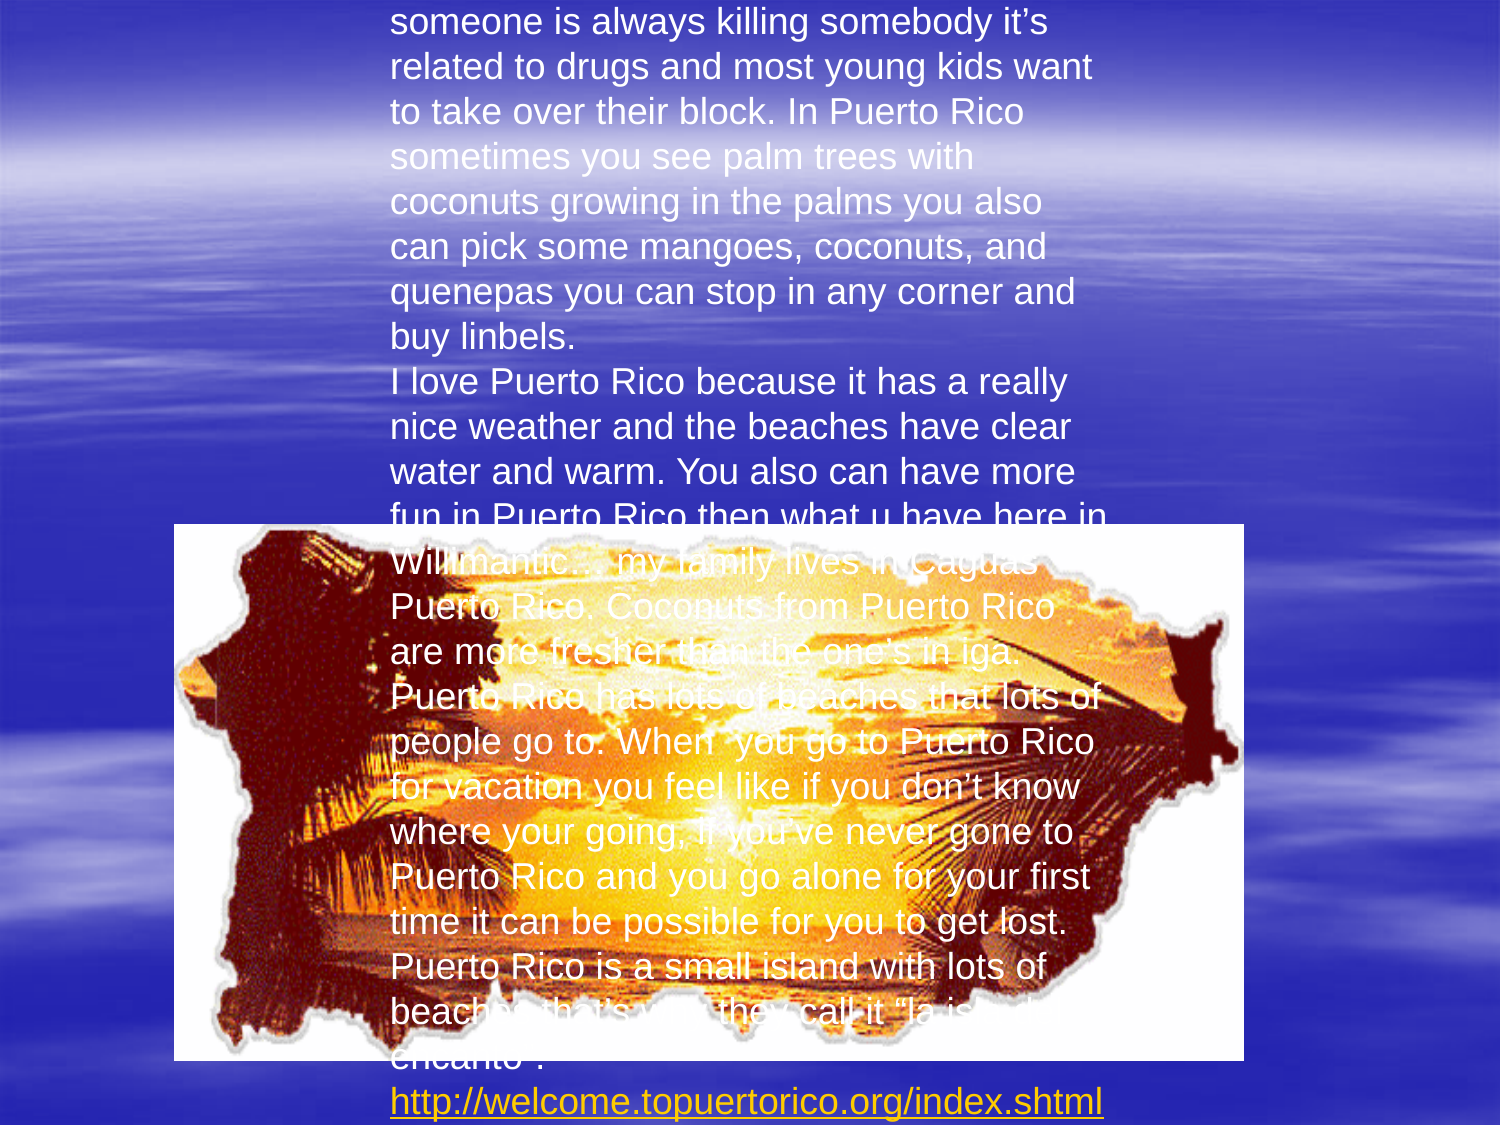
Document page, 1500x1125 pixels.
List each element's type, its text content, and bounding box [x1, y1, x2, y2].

picture [174, 524, 1244, 1062]
text_box Hello my name is Italichie Cotto. I was born in Caguas Puerto Rico. I came to Willimantic when I was a baby. Puerto Rico is a really important place to me because it’s a really nice island that’s were I come from and also my family. There is always someone who dies or someone is always killing somebody it’s related to drugs and most young kids want to take over their block. In Puerto Rico sometimes you see palm trees with coconuts growing in the palms you also can pick some mangoes, coconuts, and quenepas you can stop in any corner and buy linbels. I love Puerto Rico because it has a really nice weather and the beaches have clear water and warm. You also can have more fun in Puerto Rico then what u have here in Willimantic… my family lives in Caguas Puerto Rico. Coconuts from Puerto Rico are more fresher than the one’s in iga. Puerto Rico has lots of beaches that lots of people go to. When you go to Puerto Rico for vacation you feel like if you don’t know where your going, if you’ve never gone to Puerto Rico and you go alone for your first time it can be possible for you to get lost. Puerto Rico is a small island with lots of beaches that’s why they call it “la isla del encanto”. http://welcome.topuertorico.org/index.shtml [374, 1069, 1125, 1125]
text_box Hello my name is Italichie Cotto. I was born in Caguas Puerto Rico. I came to Willimantic when I was a baby. Puerto Rico is a really important place to me because it’s a really nice island that’s were I come from and also my family. There is always someone who dies or someone is always killing somebody it’s related to drugs and most young kids want to take over their block. In Puerto Rico sometimes you see palm trees with coconuts growing in the palms you also can pick some mangoes, coconuts, and quenepas you can stop in any corner and buy linbels. I love Puerto Rico because it has a really nice weather and the beaches have clear water and warm. You also can have more fun in Puerto Rico then what u have here in Willimantic… my family lives in Caguas Puerto Rico. Coconuts from Puerto Rico are more fresher than the one’s in iga. Puerto Rico has lots of beaches that lots of people go to. When you go to Puerto Rico for vacation you feel like if you don’t know where your going, if you’ve never gone to Puerto Rico and you go alone for your first time it can be possible for you to get lost. Puerto Rico is a small island with lots of beaches that’s why they call it “la isla del encanto”. http://welcome.topuertorico.org/index.shtml [374, 0, 1125, 523]
